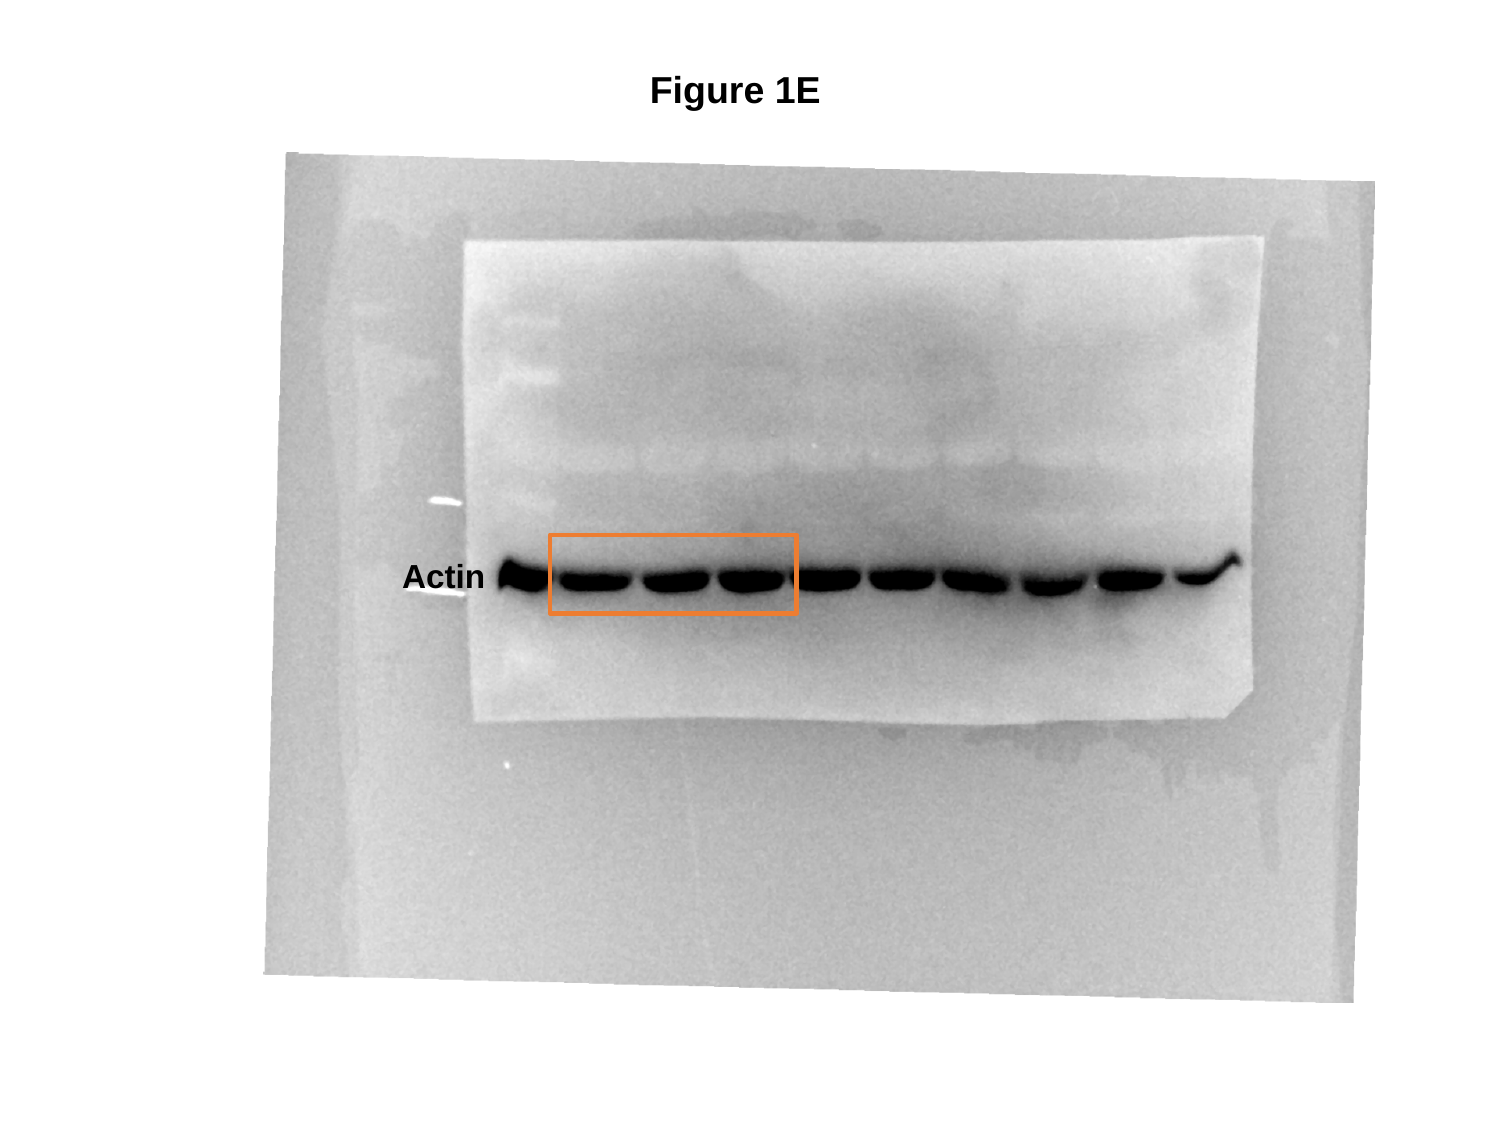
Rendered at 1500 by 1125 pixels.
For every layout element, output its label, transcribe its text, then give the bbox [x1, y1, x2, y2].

picture [262, 152, 1375, 1003]
text_box Figure 1E [634, 58, 874, 118]
